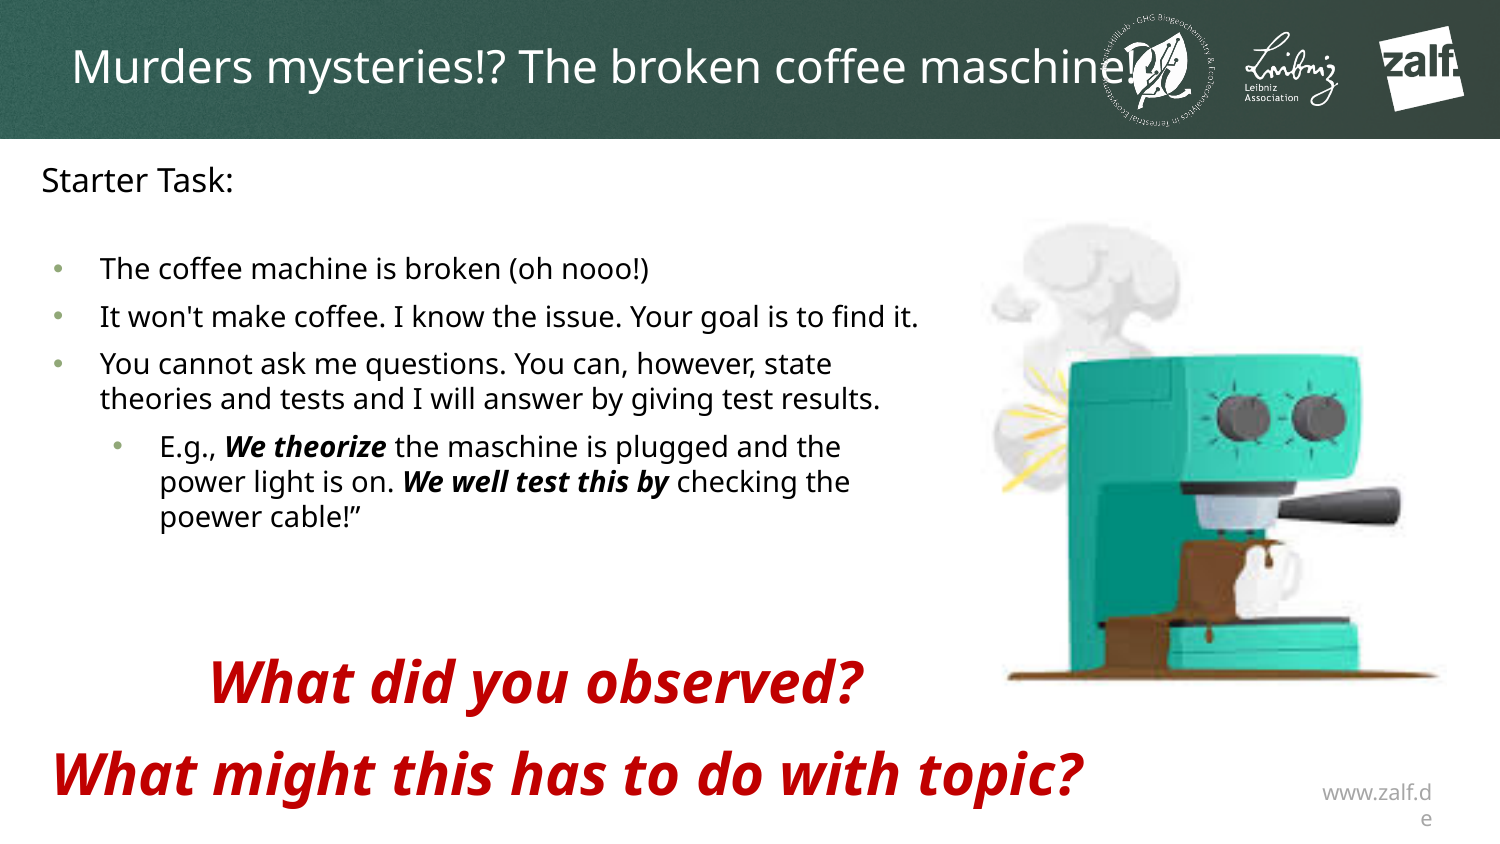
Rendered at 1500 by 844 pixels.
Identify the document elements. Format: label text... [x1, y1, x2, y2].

list Murders mysteries!? The broken coffee maschine! [71, 47, 1094, 94]
list What might this has to do with topic? [35, 736, 1114, 809]
picture [0, 0, 1500, 139]
picture [974, 176, 1448, 729]
list The coffee machine is broken (oh nooo!) It won't make coffee. I know the issue. Your goal is to find it. You cannot ask me questions. You can, however, state theories and tests and I will answer by giving test results. E.g., We theorize the maschine is plugged and the power light is on. We well test this by checking the poewer cable!” [53, 250, 945, 323]
list What did you observed? [11, 644, 969, 717]
list Starter Task: [41, 158, 1001, 231]
